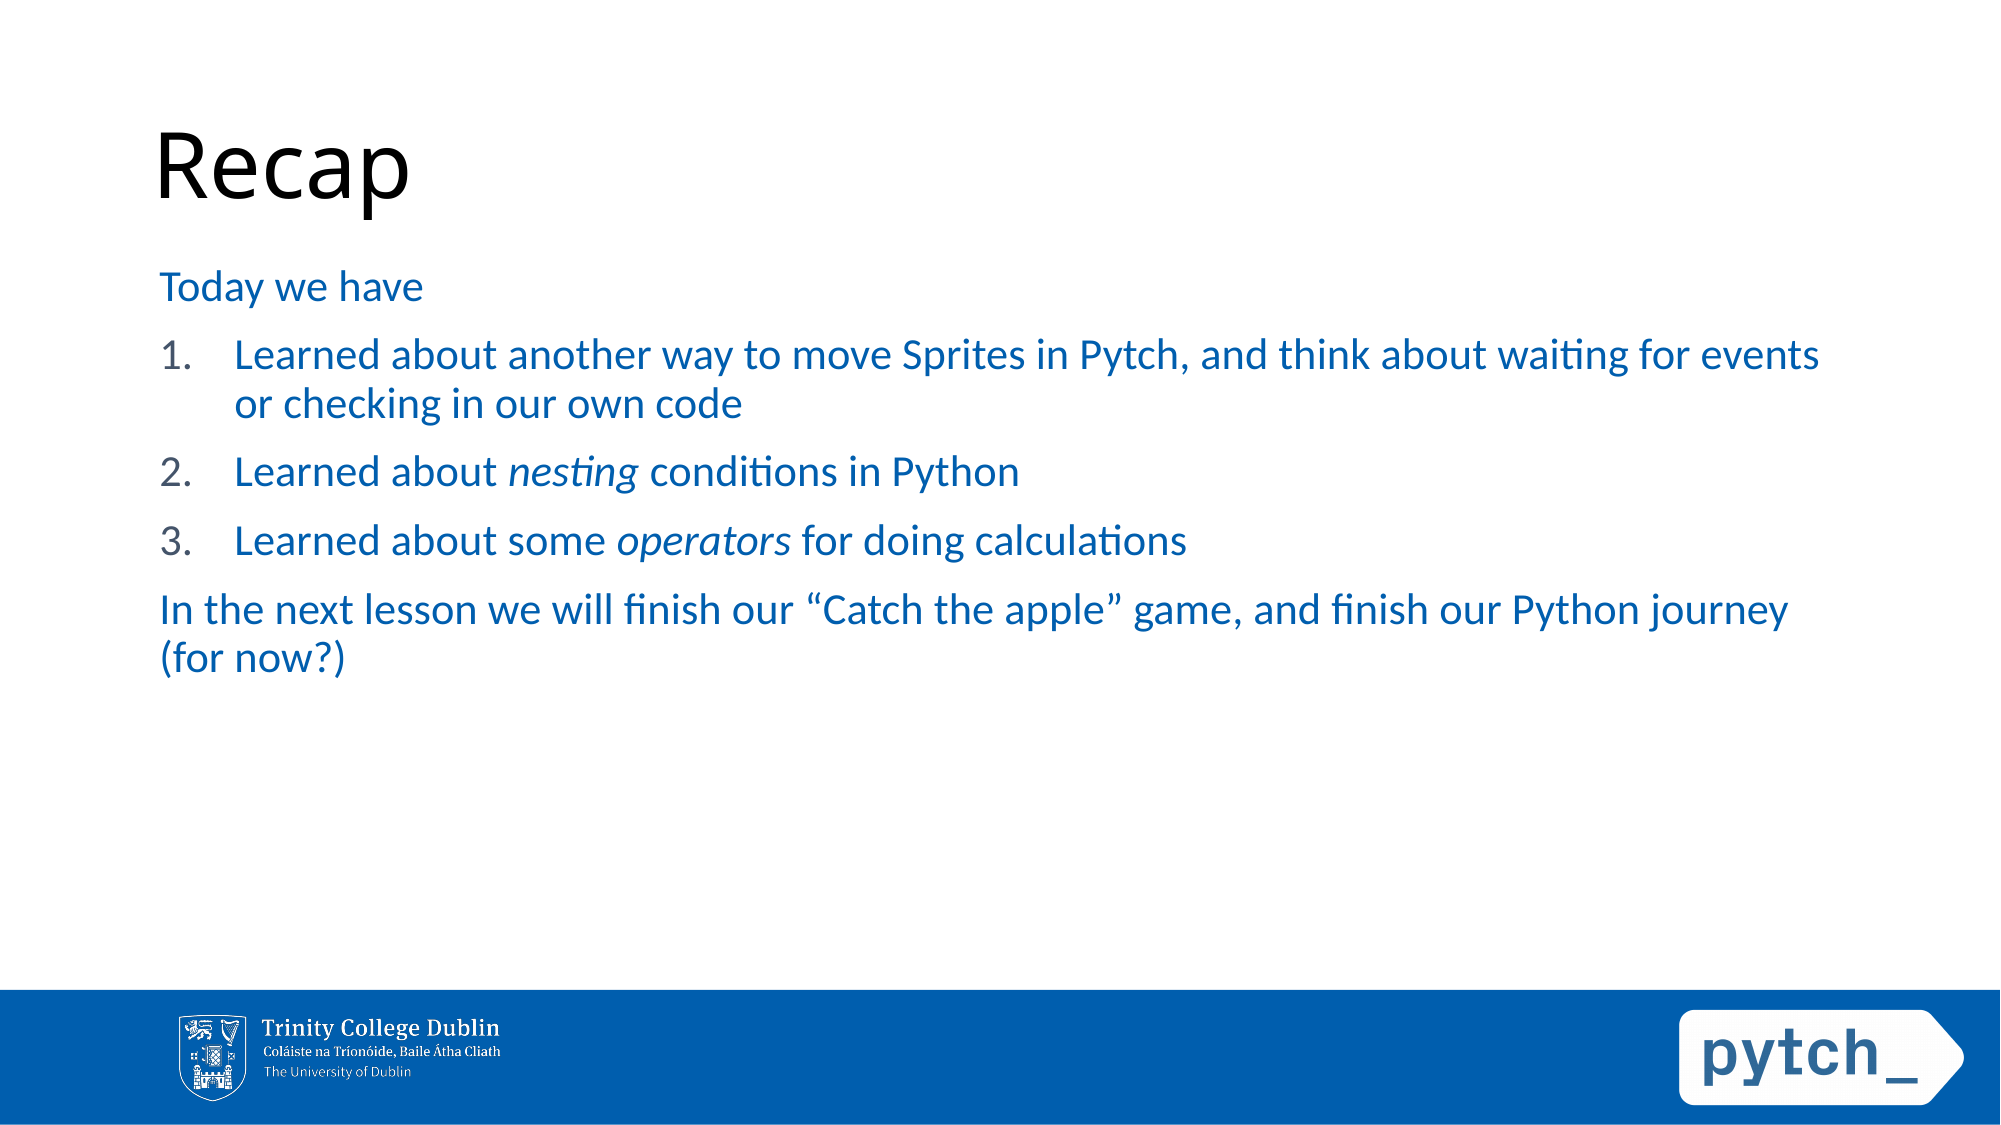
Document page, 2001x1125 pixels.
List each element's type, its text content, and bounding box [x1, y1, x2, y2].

list Today we have Learned about another way to move Sprites in Pytch, and think about waiting for events or checking in our own code Learned about nesting conditions in Python Learned about some operators for doing calculations In the next lesson we will finish our “Catch the apple” game, and finish our Python journey (for now?) [144, 255, 1863, 806]
title Recap [137, 59, 1863, 278]
picture [1590, 894, 2001, 1125]
picture [178, 1014, 502, 1102]
